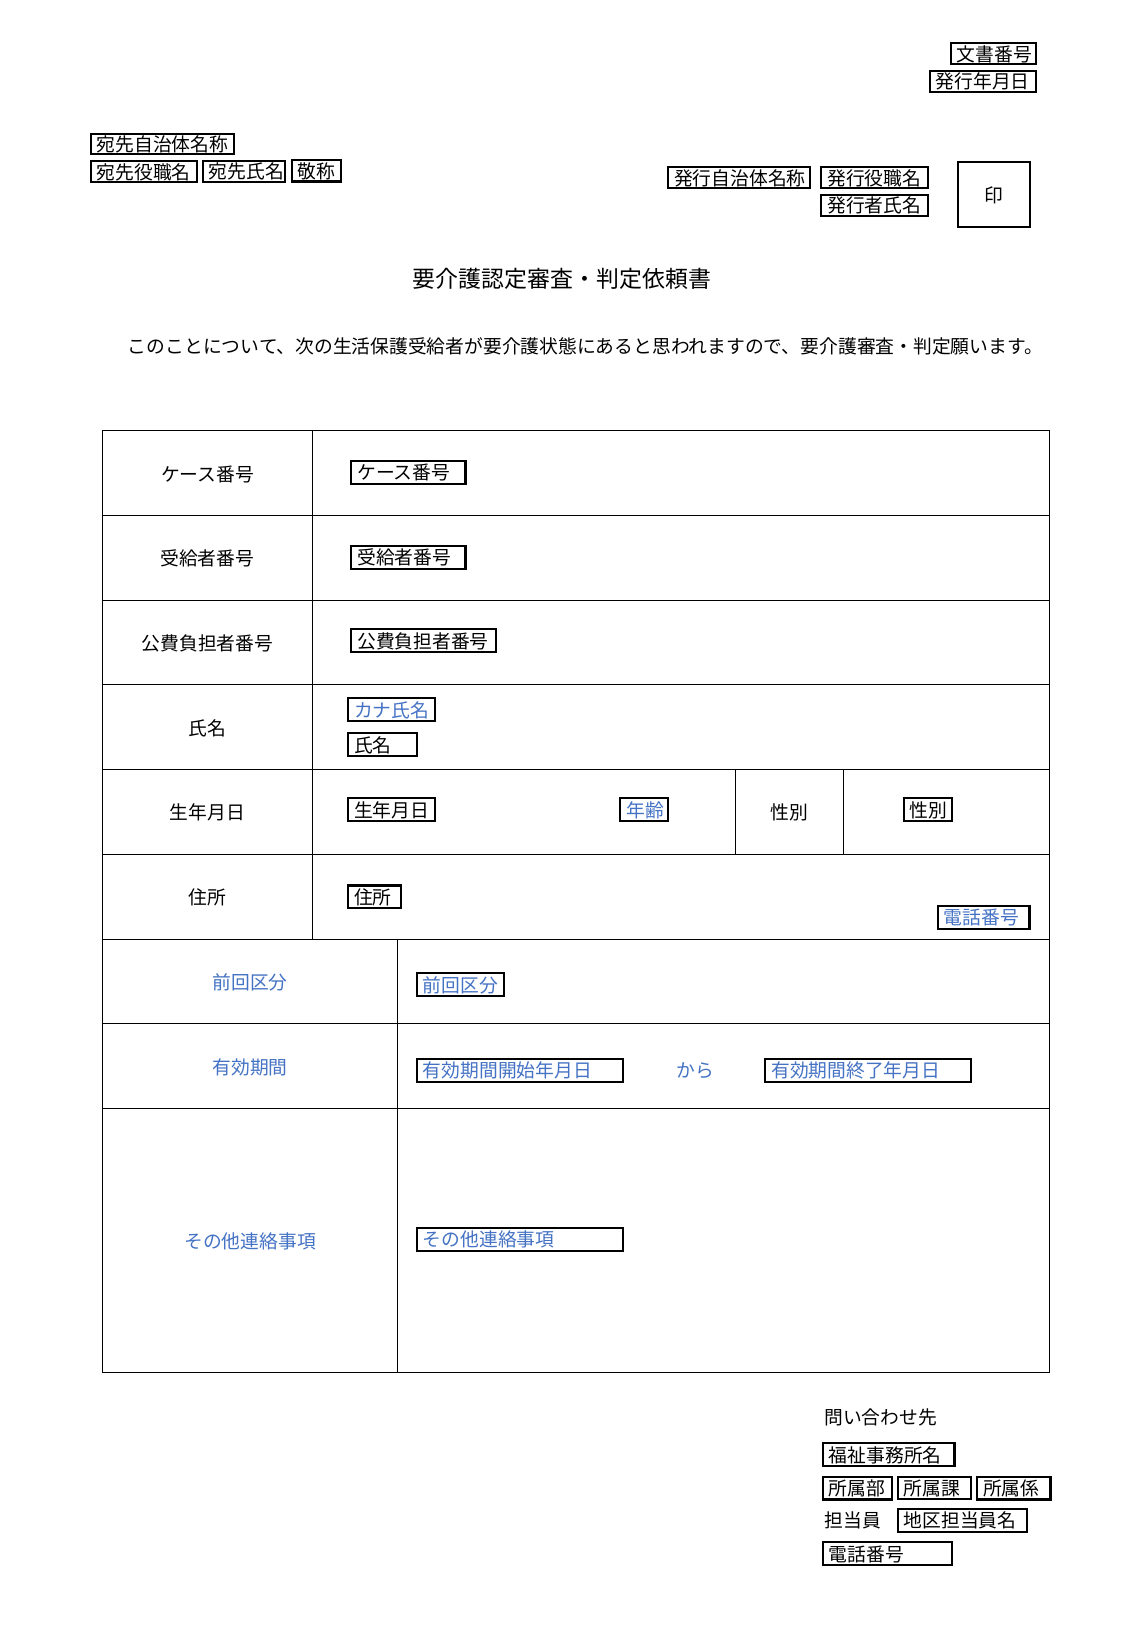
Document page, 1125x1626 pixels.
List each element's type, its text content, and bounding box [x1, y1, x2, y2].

table_cell [398, 940, 1049, 1023]
text_box このことについて、次の生活保護受給者が要介護状態にあると思われますので、要介護審査・判定願います。 [94, 326, 1040, 365]
text_box 住所 [347, 884, 402, 909]
text_box 生年月日 [347, 797, 436, 822]
text_box 性別 [903, 797, 953, 822]
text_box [929, 43, 1037, 92]
text_box 要介護認定審査・判定依頼書 [90, 257, 1035, 300]
text_box その他連絡事項 [416, 1227, 624, 1252]
text_box ケース番号 [350, 460, 467, 485]
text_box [668, 161, 1030, 228]
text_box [90, 133, 342, 183]
text_box 年齢 [619, 797, 669, 822]
text_box 有効期間終了年月日 [807, 1058, 972, 1083]
text_box 氏名 [347, 732, 418, 757]
table_header [313, 431, 1049, 515]
table_cell [313, 516, 1049, 600]
table_cell 性別 [736, 770, 843, 854]
text_box 電話番号 [937, 905, 1031, 930]
table_cell [313, 601, 1049, 684]
table_header ケース番号 [103, 431, 312, 515]
table_cell 有効期間 [103, 1024, 397, 1108]
table_cell [844, 770, 1049, 854]
text_box 公費負担者番号 [350, 628, 497, 653]
table_cell [313, 770, 735, 854]
text_box 前回区分 [416, 972, 505, 997]
text_box カナ氏名 [347, 697, 436, 722]
text_box から [661, 1051, 807, 1089]
table_cell 氏名 [103, 685, 312, 769]
table_cell [398, 1024, 1049, 1108]
table_cell 前回区分 [103, 940, 397, 1023]
text_box 受給者番号 [350, 545, 467, 570]
table_cell 住所 [103, 855, 312, 939]
table_cell 受給者番号 [103, 516, 312, 600]
table_cell 生年月日 [103, 770, 312, 854]
text_box 有効期間開始年月日 [416, 1058, 624, 1083]
table_cell その他連絡事項 [103, 1109, 397, 1372]
table_cell [398, 1109, 1049, 1372]
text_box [809, 1398, 1051, 1566]
table_cell 公費負担者番号 [103, 601, 312, 684]
table_cell [313, 855, 1049, 939]
table_cell [313, 685, 1049, 769]
